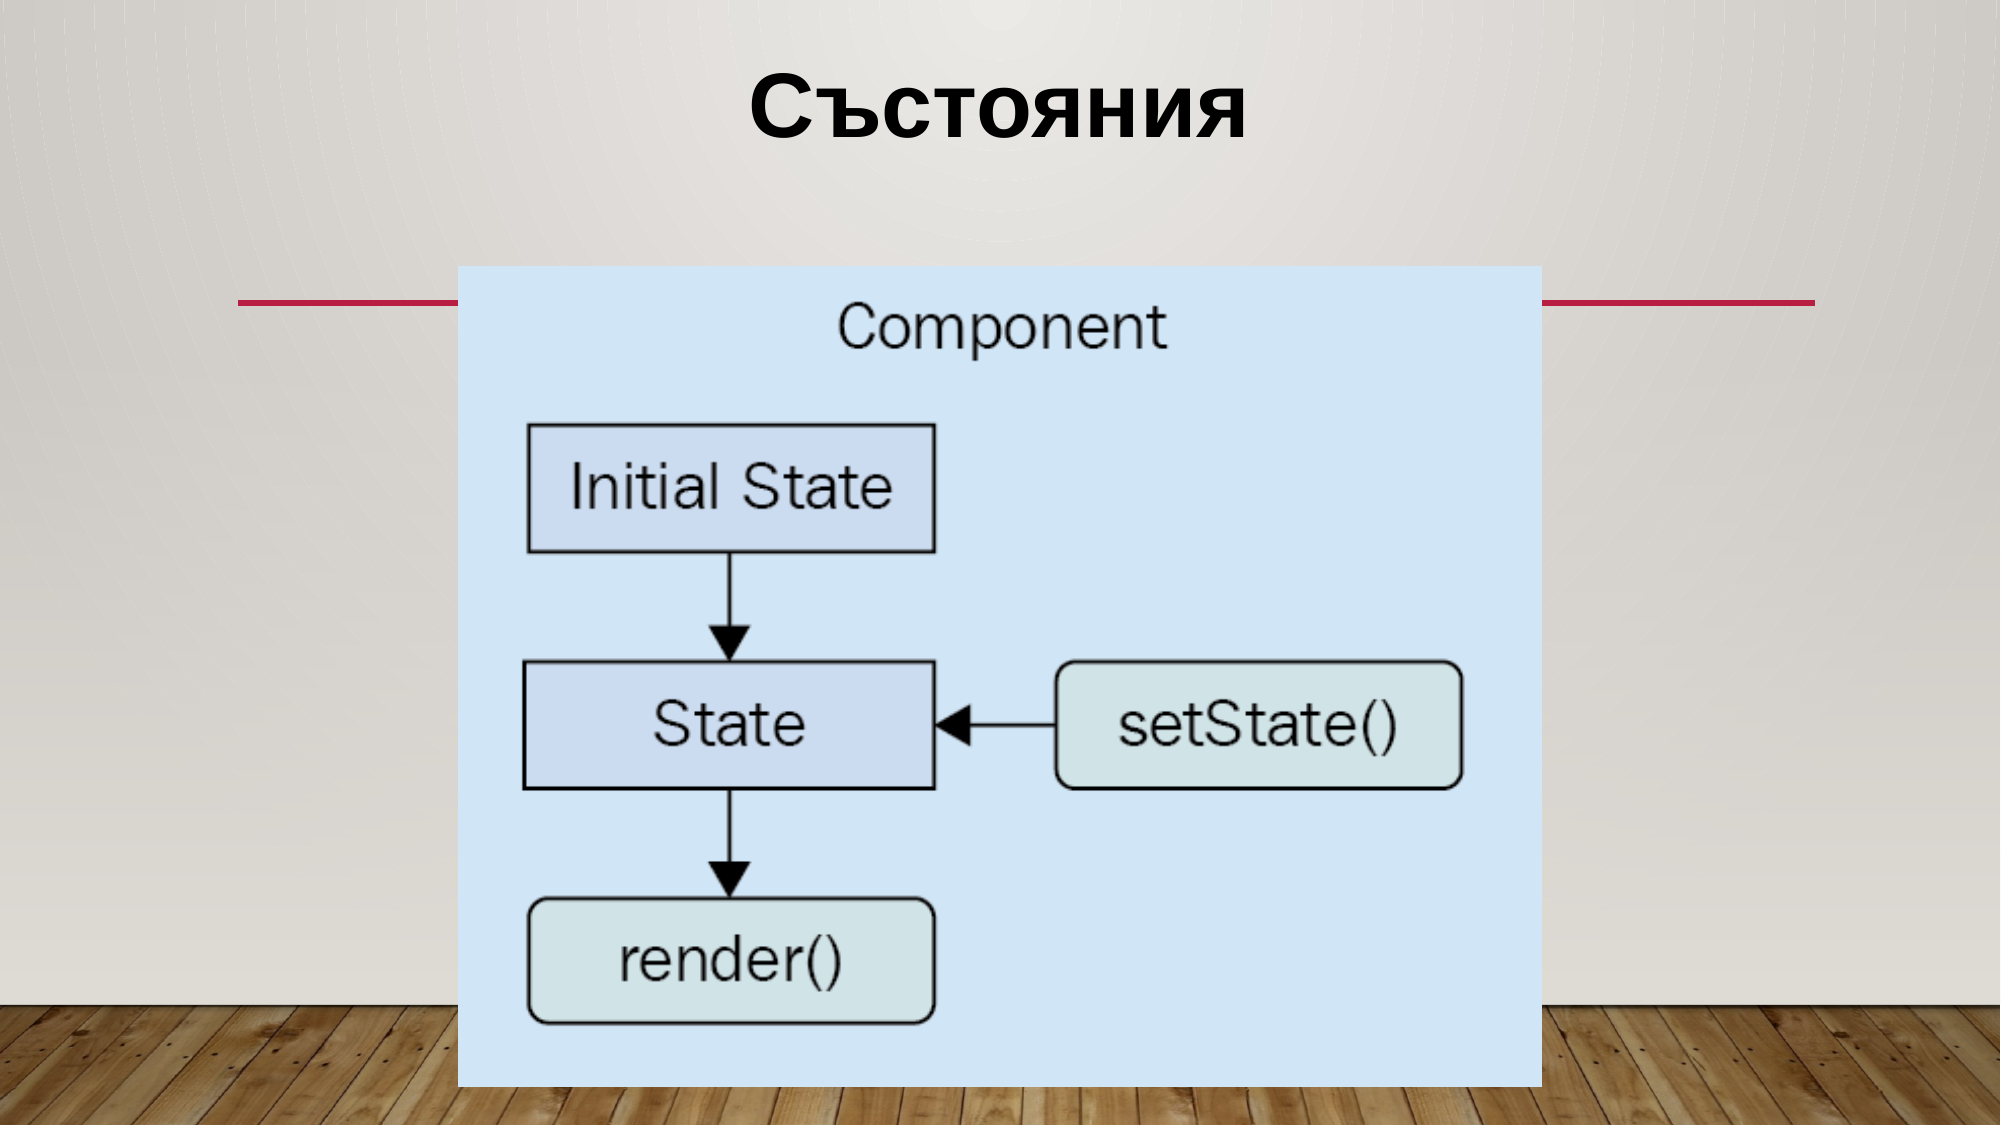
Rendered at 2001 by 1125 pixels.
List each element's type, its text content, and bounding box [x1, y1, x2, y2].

picture [0, 266, 2000, 1125]
text_box Състояния [733, 38, 1266, 164]
